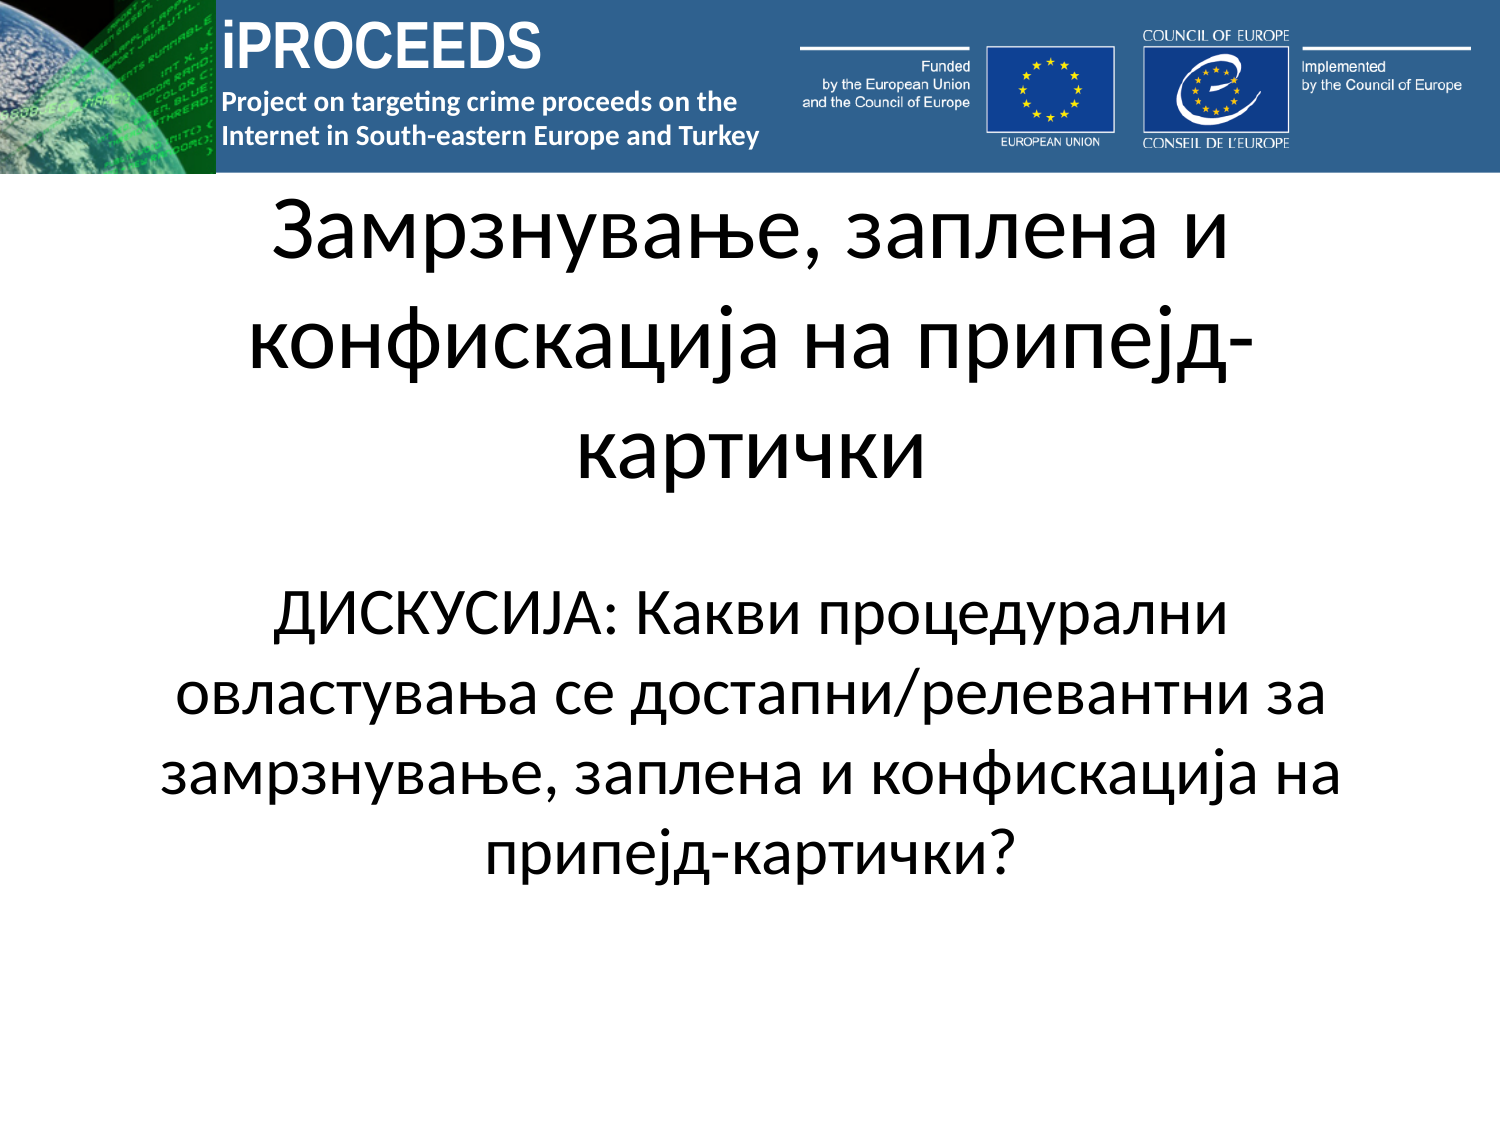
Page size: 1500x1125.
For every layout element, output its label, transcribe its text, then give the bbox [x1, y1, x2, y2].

picture [0, 0, 216, 174]
title Замрзнување, заплена и конфискација на припејд-картички [76, 220, 1427, 373]
list ДИСКУСИЈА: Какви процедурални овластувања се достапни/релевантни за замрзнување, заплена и конфискација на припејд-картички? [76, 373, 1427, 1017]
picture [800, 30, 1471, 148]
